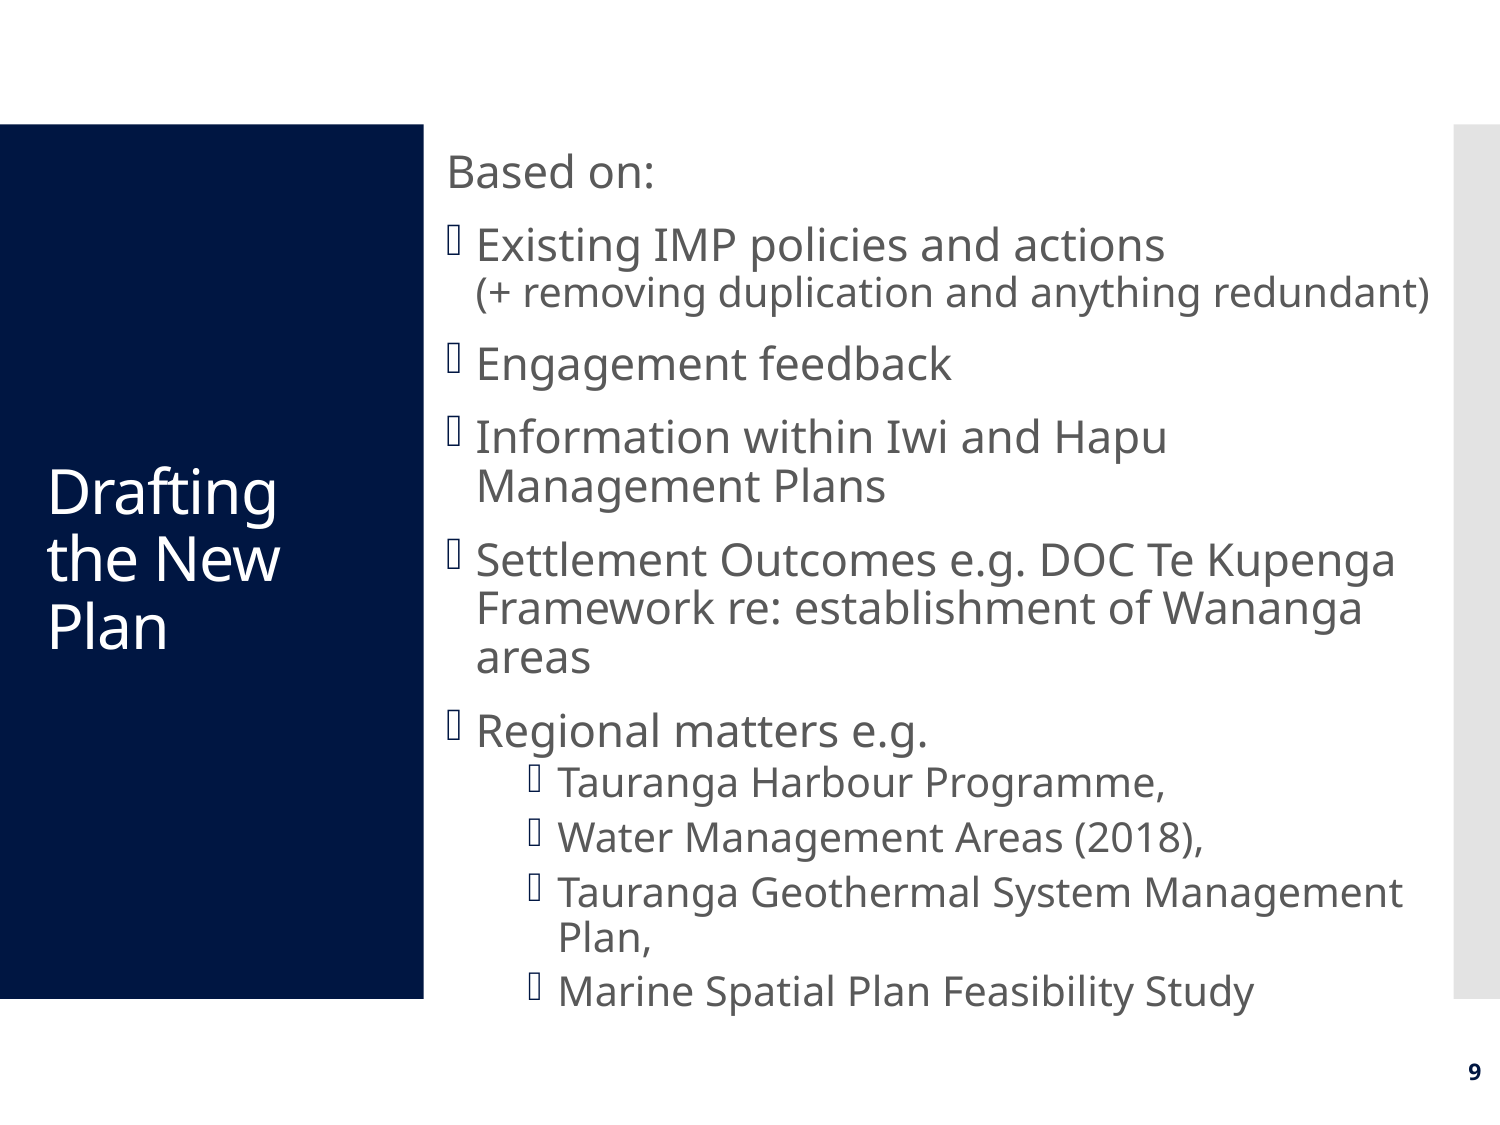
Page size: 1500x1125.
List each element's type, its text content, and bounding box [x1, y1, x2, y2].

title Drafting the New Plan [31, 184, 394, 940]
slide_number 9 [1308, 1042, 1497, 1103]
list Based on: Existing IMP policies and actions (+ removing duplication and anything redundant) Engagement feedback Information within Iwi and Hapu Management Plans Settlement Outcomes e.g. DOC Te Kupenga Framework re: establishment of Wananga areas Regional matters e.g. Tauranga Harbour Programme, Water Management Areas (2018), Tauranga Geothermal System Management Plan, Marine Spatial Plan Feasibility Study [431, 141, 1447, 1043]
